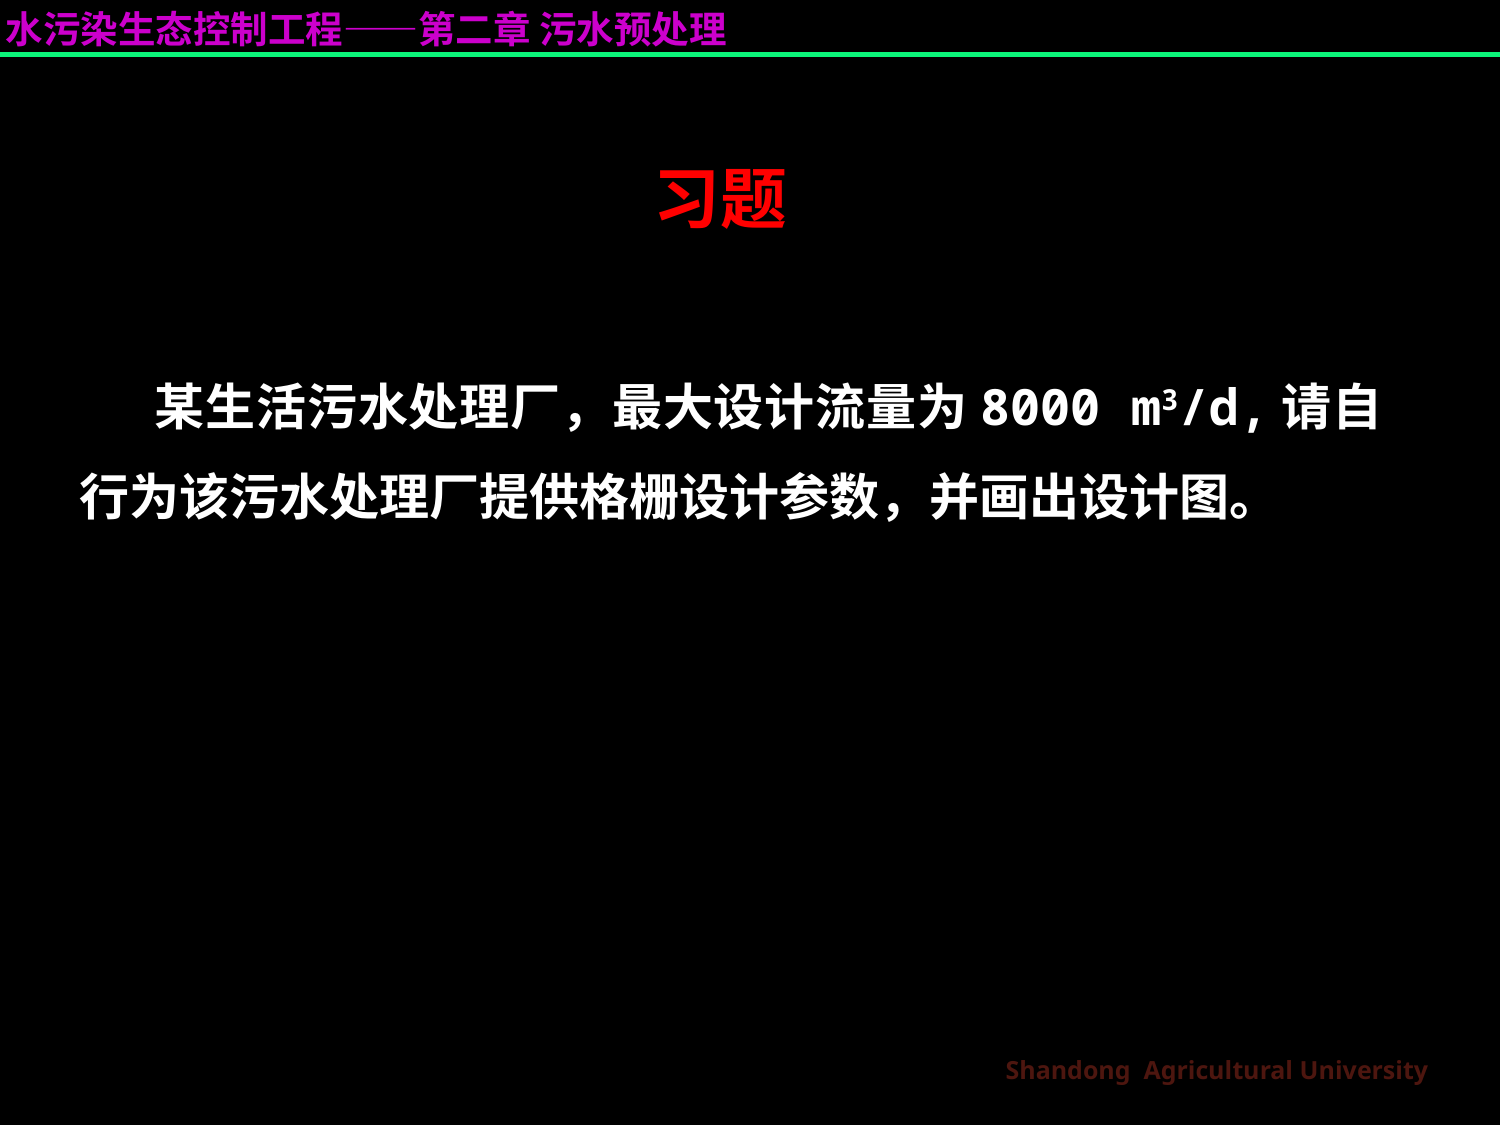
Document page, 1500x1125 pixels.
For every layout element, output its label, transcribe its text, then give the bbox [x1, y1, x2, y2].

text_box 某生活污水处理厂，最大设计流量为8000 m3/d,请自行为该污水处理厂提供格栅设计参数，并画出设计图。 [64, 338, 1397, 533]
text_box 习题 [265, 148, 1176, 244]
